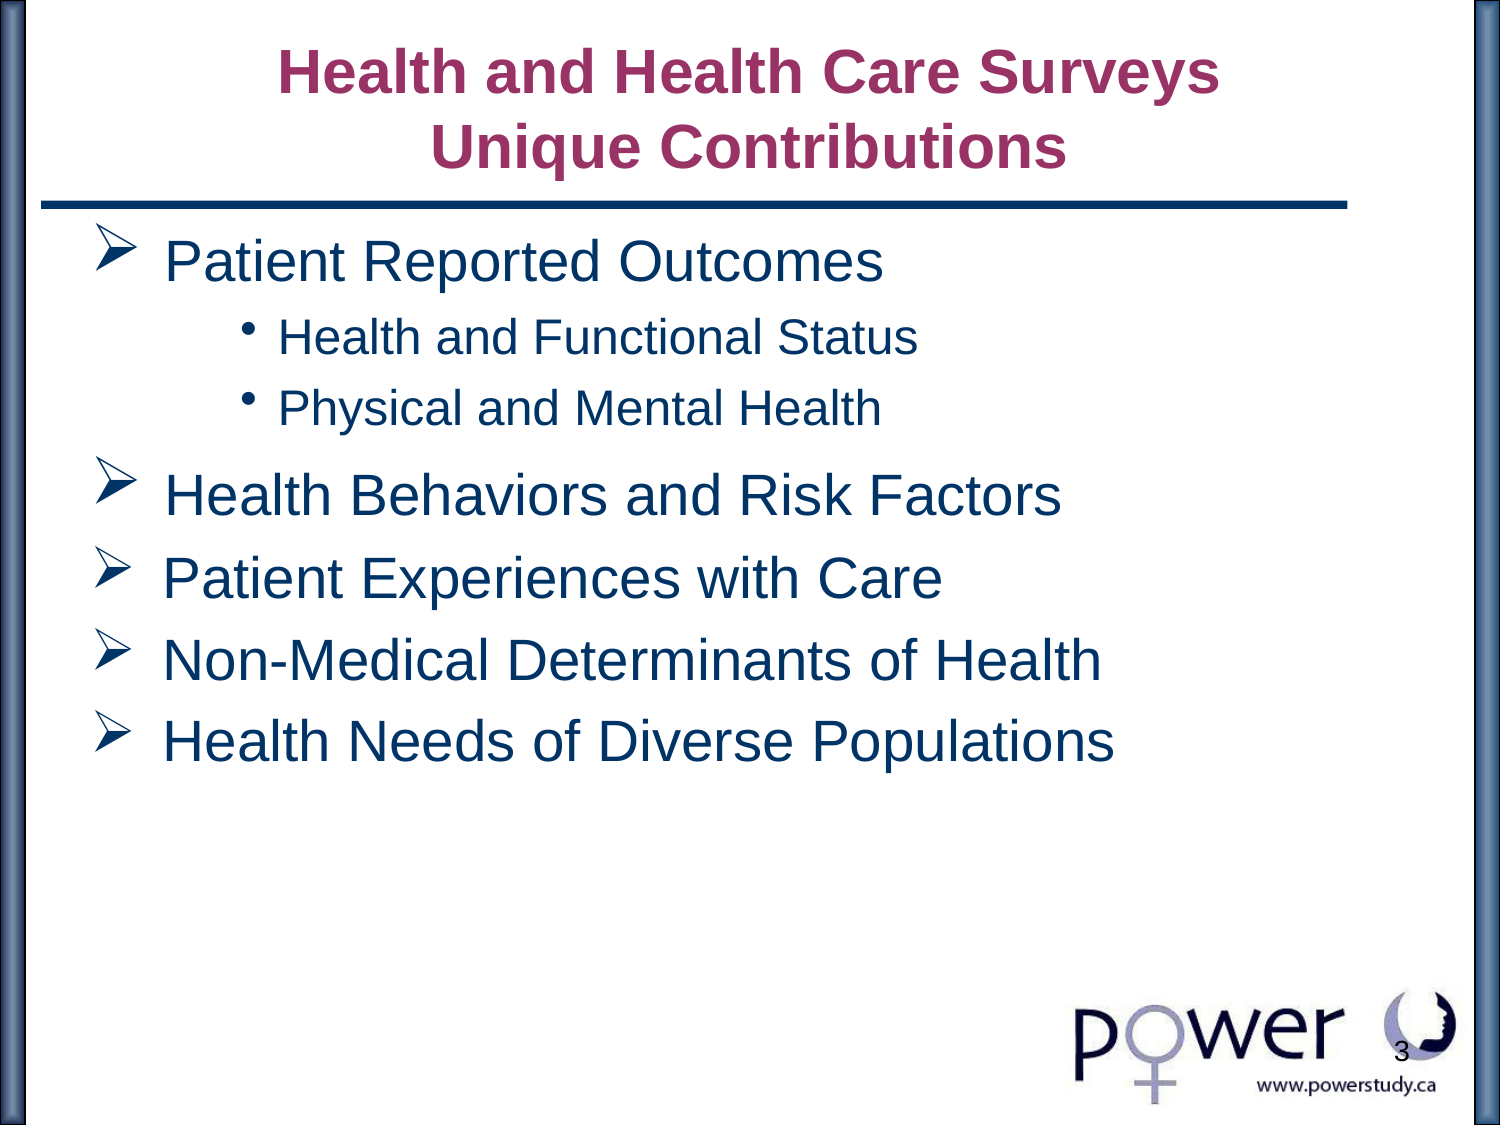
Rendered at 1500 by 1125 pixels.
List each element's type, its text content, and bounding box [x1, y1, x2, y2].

list Patient Reported Outcomes Health and Functional Status Physical and Mental Health Health Behaviors and Risk Factors Patient Experiences with Care Non-Medical Determinants of Health Health Needs of Diverse Populations [74, 207, 1426, 951]
picture [1064, 979, 1466, 1111]
title Health and Health Care Surveys Unique Contributions [37, 12, 1463, 201]
slide_number 3 [1074, 1024, 1426, 1103]
